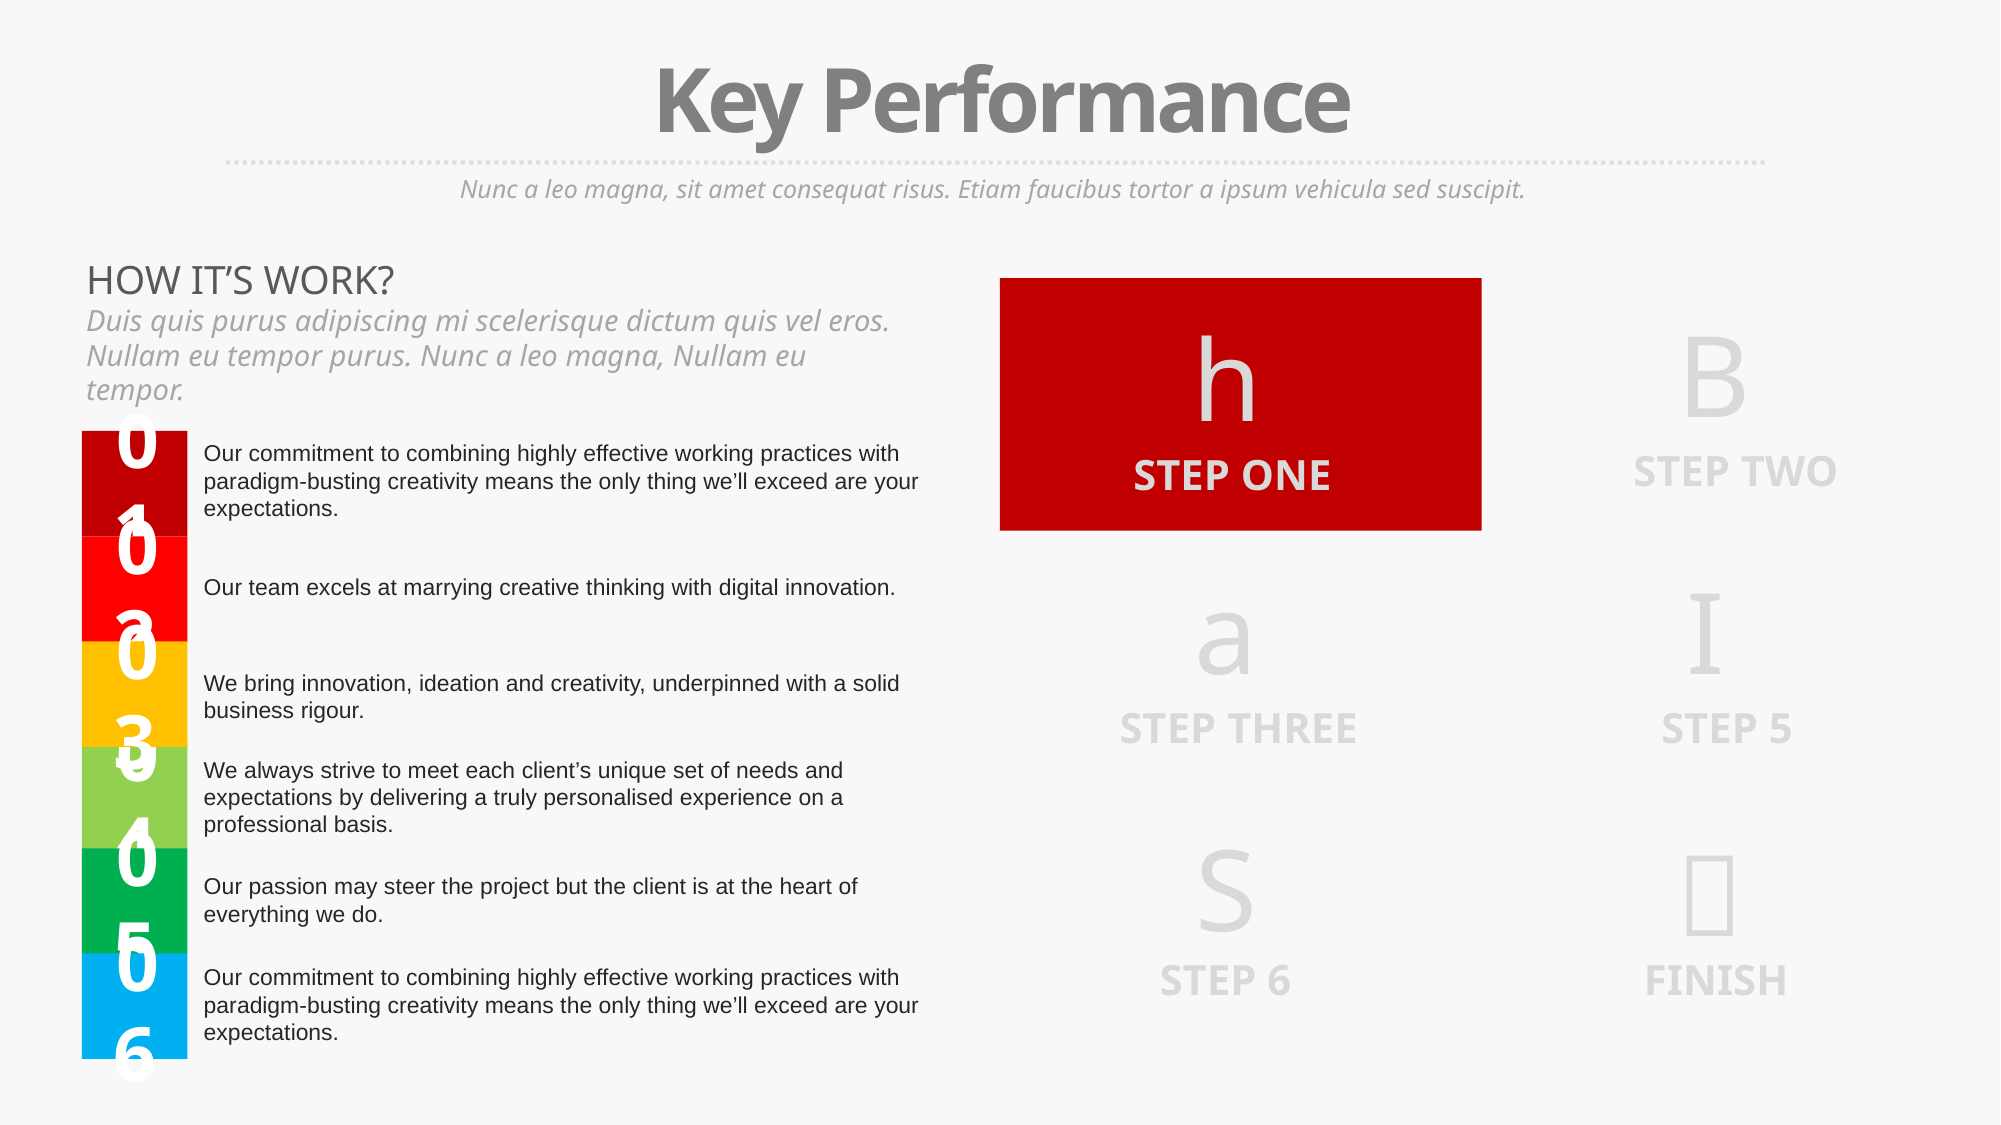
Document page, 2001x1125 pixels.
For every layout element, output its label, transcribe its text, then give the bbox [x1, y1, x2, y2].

text_box 02 [81, 535, 188, 640]
text_box a [1179, 554, 1273, 705]
text_box STEP ONE [1118, 441, 1347, 507]
text_box B [1662, 297, 1766, 448]
text_box 04 [81, 748, 188, 847]
text_box We always strive to meet each client’s unique set of needs and expectations by delivering a truly personalised experience on a professional basis. [189, 747, 961, 845]
text_box Nunc a leo magna, sit amet consequat risus. Etiam faucibus tortor a ipsum vehicula sed suscipit. [117, 168, 1878, 209]
text_box Our commitment to combining highly effective working practices with paradigm-busting creativity means the only thing we’ll exceed are your expectations. [189, 431, 961, 529]
text_box STEP 6 [1144, 946, 1307, 1011]
text_box  [1662, 817, 1760, 967]
text_box STEP 5 [1646, 694, 1808, 760]
text_box 06 [81, 952, 188, 1060]
text_box 01 [81, 430, 188, 535]
text_box We bring innovation, ideation and creativity, underpinned with a solid business rigour. [189, 661, 961, 731]
text_box 05 [81, 847, 188, 952]
text_box Our commitment to combining highly effective working practices with paradigm-busting creativity means the only thing we’ll exceed are your expectations. [189, 955, 961, 1053]
text_box I [1671, 554, 1740, 705]
text_box Our team excels at marrying creative thinking with digital innovation. [189, 565, 961, 608]
text_box Our passion may steer the project but the client is at the heart of everything we do. [189, 864, 961, 934]
text_box HOW IT’S WORK? Duis quis purus adipiscing mi scelerisque dictum quis vel eros. Nullam eu tempor purus. Nunc a leo magna, Nullam eu tempor. [76, 226, 923, 412]
text_box FINISH [1629, 946, 1804, 1011]
text_box 03 [81, 640, 188, 748]
text_box Key Performance [642, 39, 1365, 156]
text_box h [1178, 301, 1278, 452]
text_box [999, 277, 1483, 532]
text_box STEP THREE [1104, 694, 1373, 760]
text_box STEP TWO [1618, 437, 1854, 503]
text_box S [1180, 811, 1273, 962]
